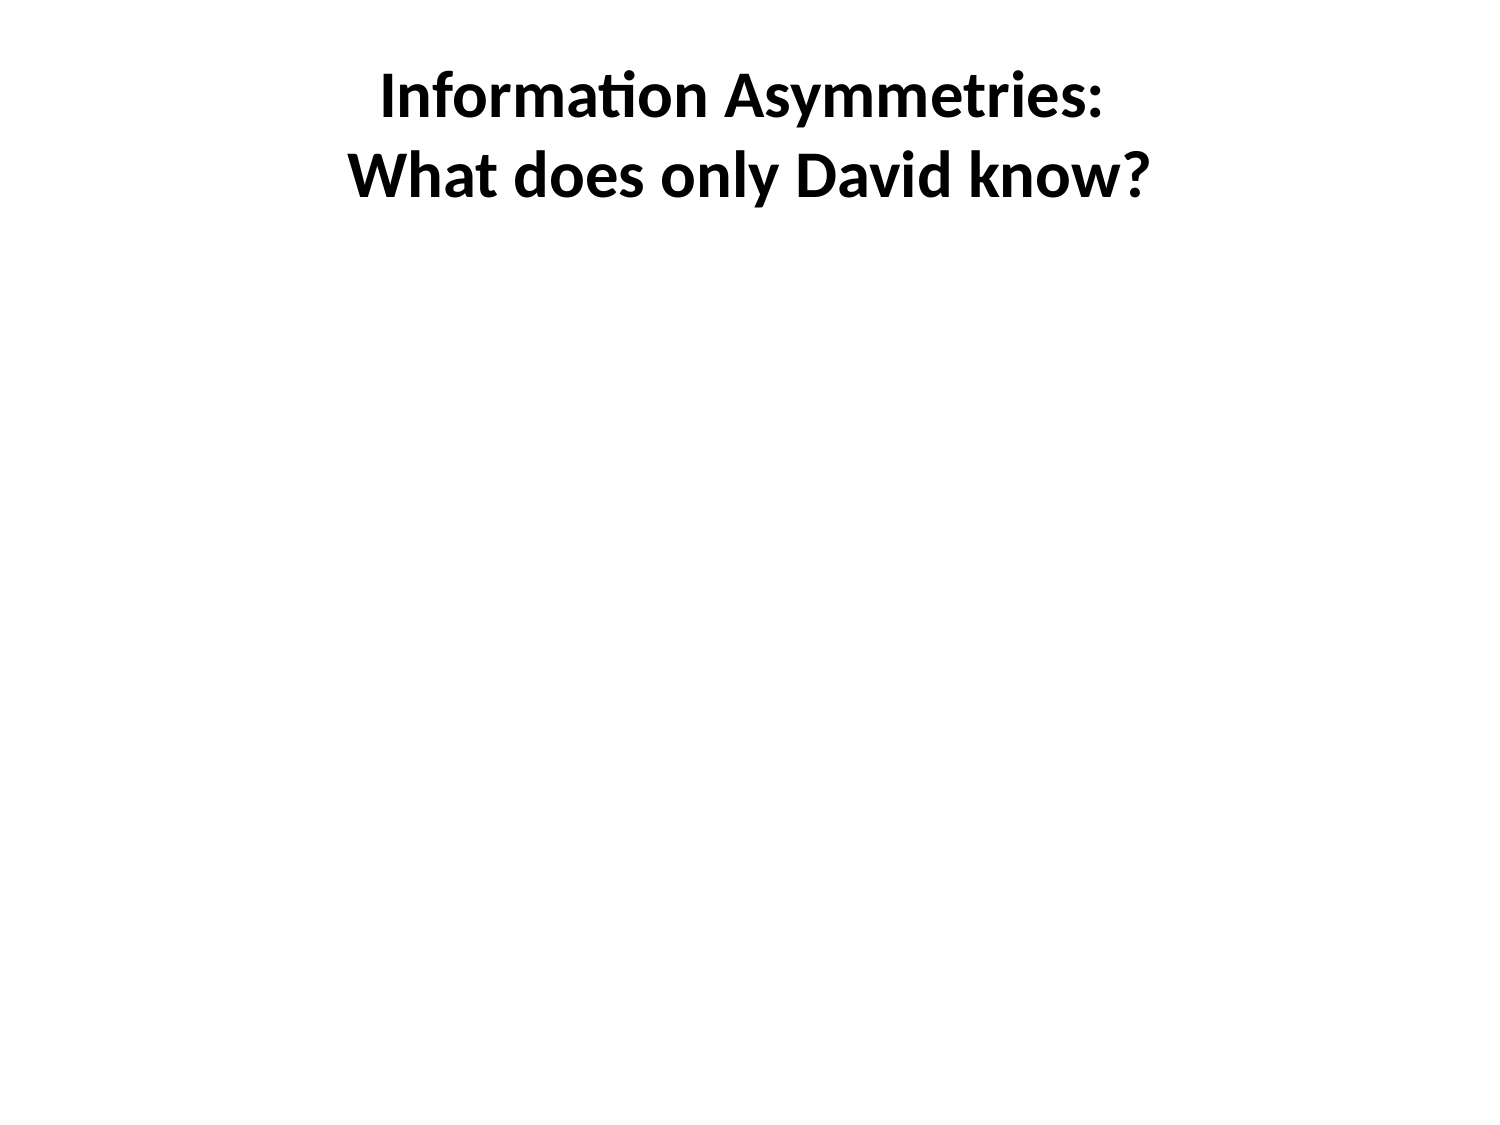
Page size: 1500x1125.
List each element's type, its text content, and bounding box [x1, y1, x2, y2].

title Information Asymmetries: What does only David know? [75, 37, 1425, 225]
